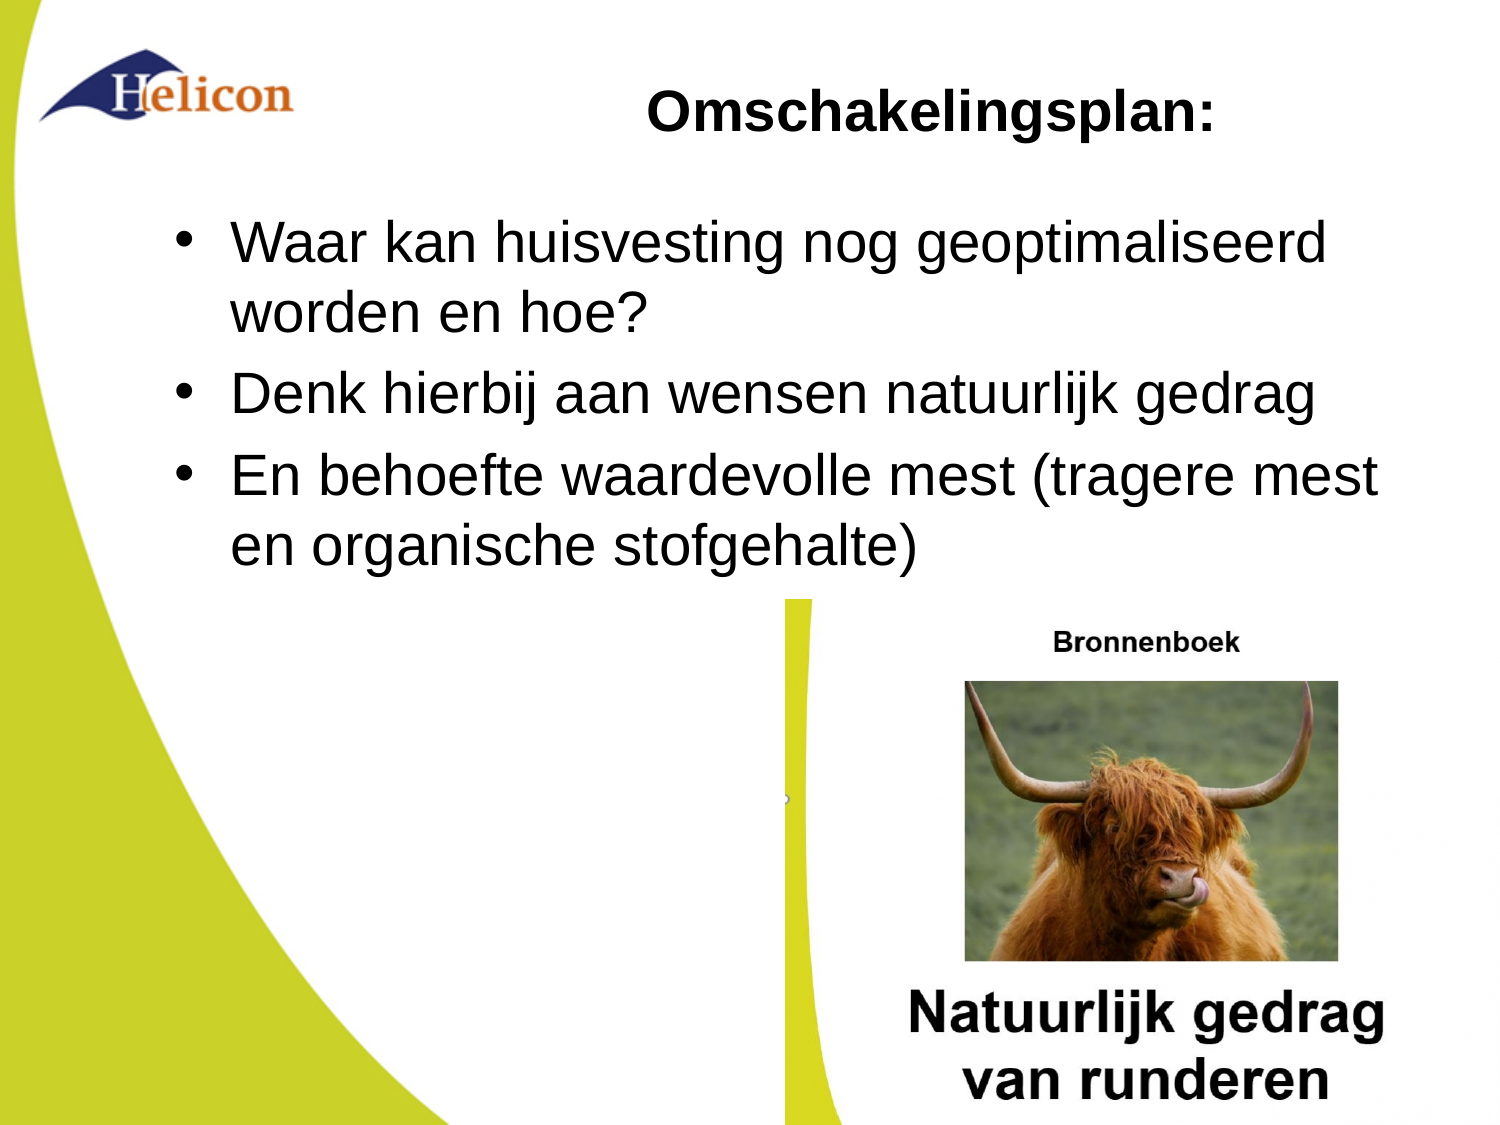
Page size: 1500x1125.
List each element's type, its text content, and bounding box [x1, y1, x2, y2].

list Waar kan huisvesting nog geoptimaliseerd worden en hoe? Denk hierbij aan wensen natuurlijk gedrag En behoefte waardevolle mest (tragere mest en organische stofgehalte) [159, 196, 1425, 1005]
picture [0, 0, 1500, 1125]
title Omschakelingsplan: [631, 54, 1415, 161]
